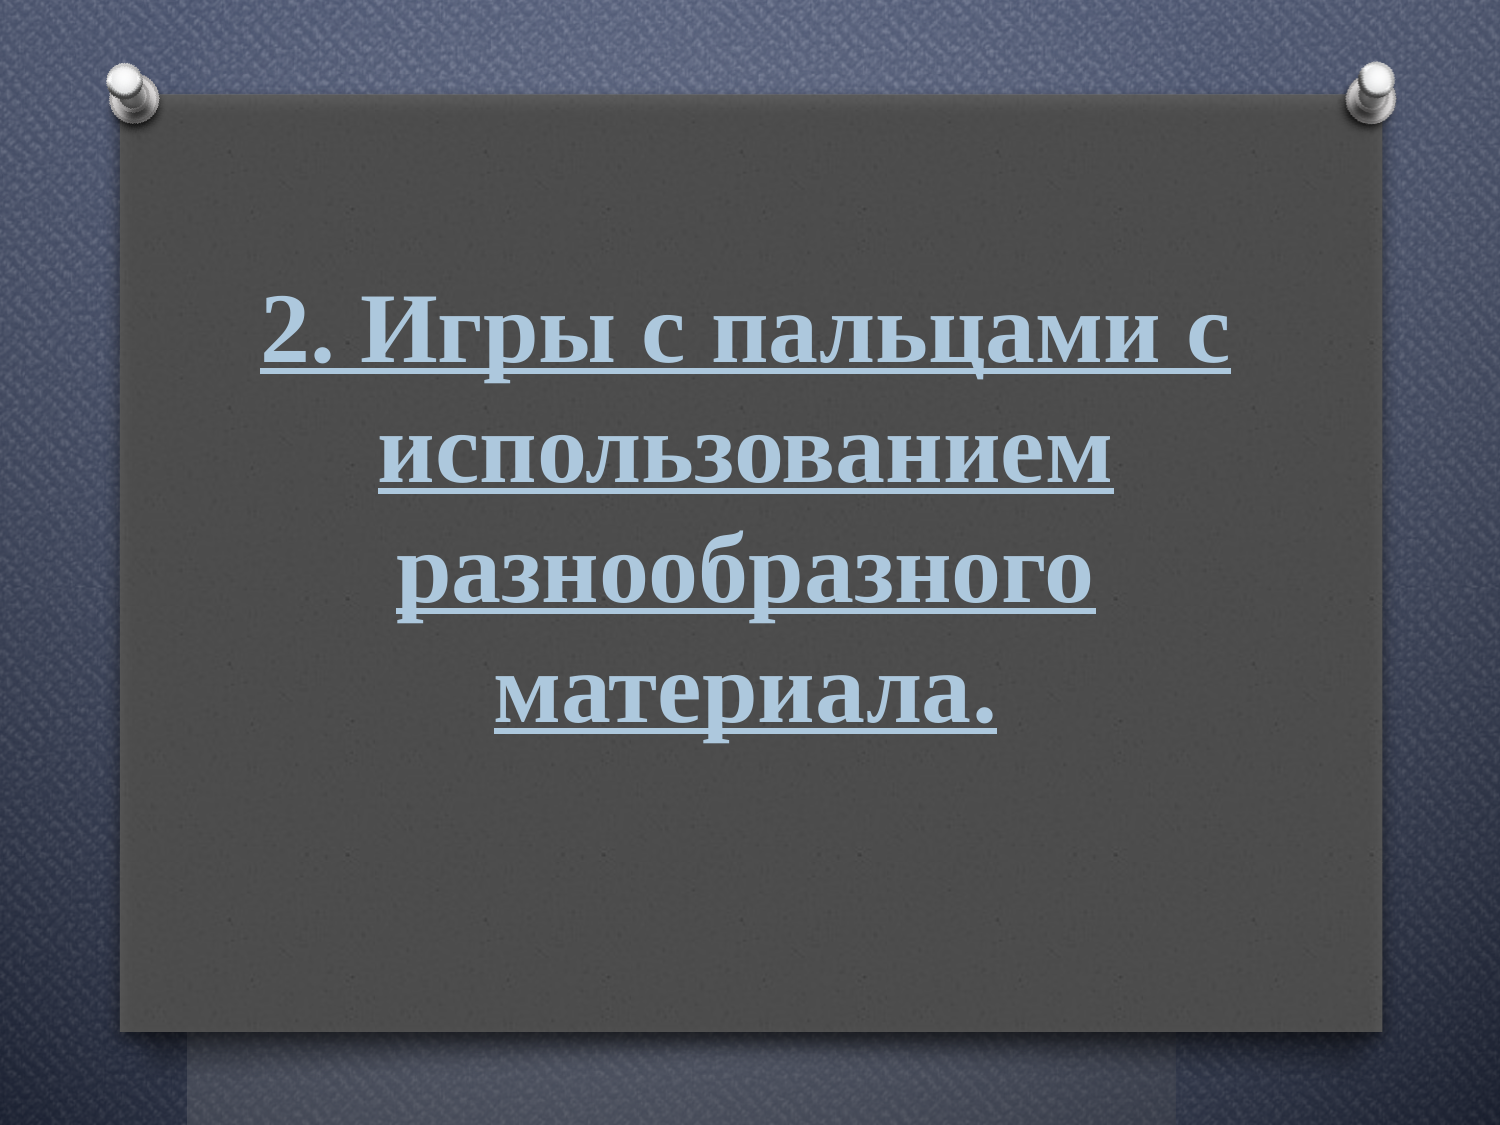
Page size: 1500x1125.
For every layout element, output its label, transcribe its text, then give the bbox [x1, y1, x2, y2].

text_box 2. Игры с пальцами с использованием разнообразного материала. [202, 255, 1289, 750]
picture [75, 29, 198, 153]
picture [1317, 35, 1439, 156]
